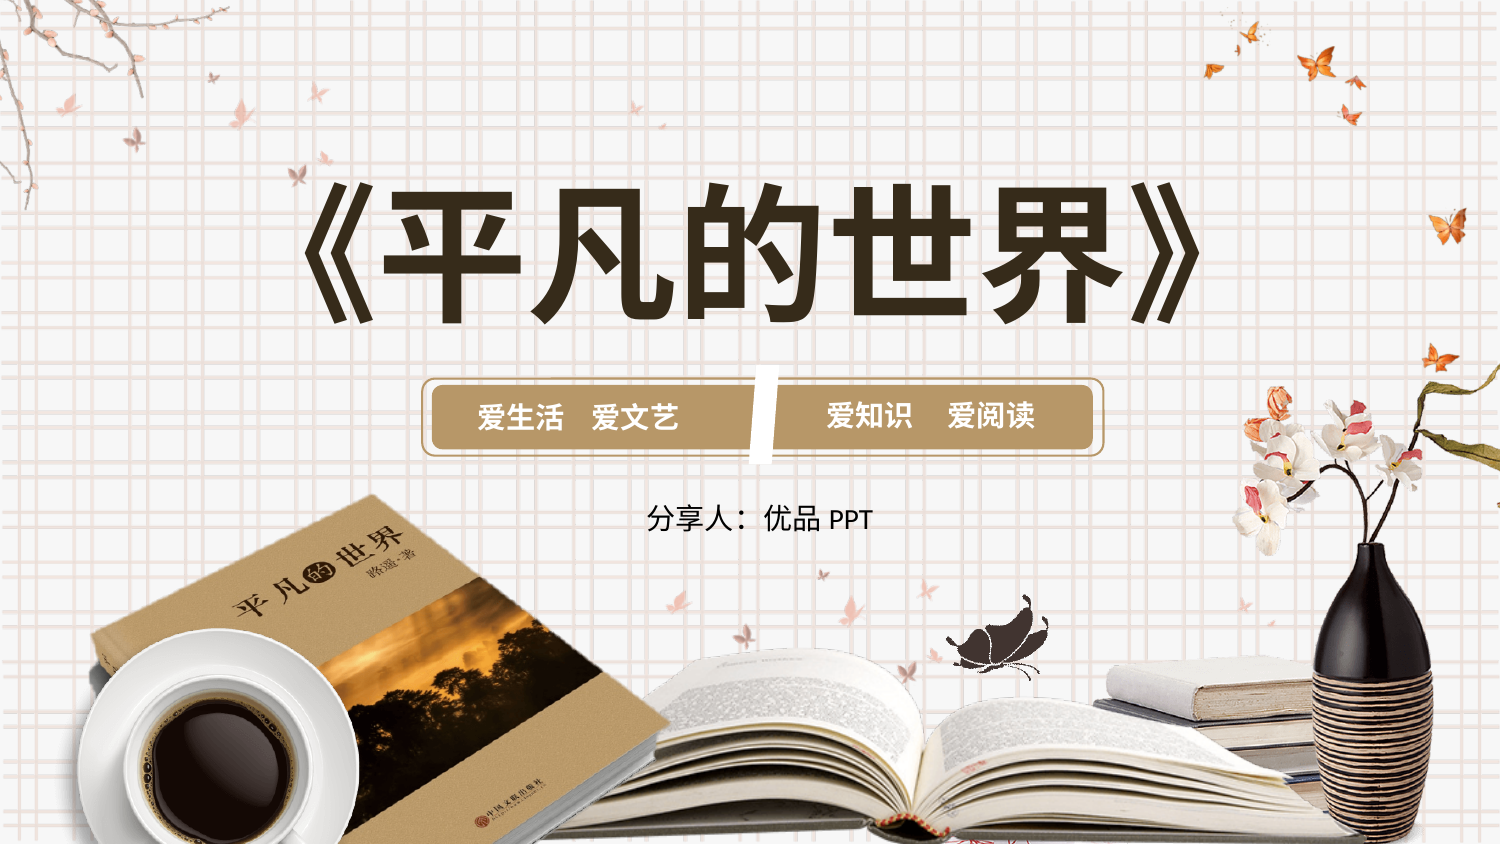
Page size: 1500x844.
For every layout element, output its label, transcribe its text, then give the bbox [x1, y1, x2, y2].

text_box [0, 0, 1500, 844]
text_box 分享人：优品PPT [676, 492, 888, 543]
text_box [422, 364, 1104, 465]
picture [32, 333, 1500, 844]
text_box 《平凡的世界》 [100, 153, 1404, 349]
